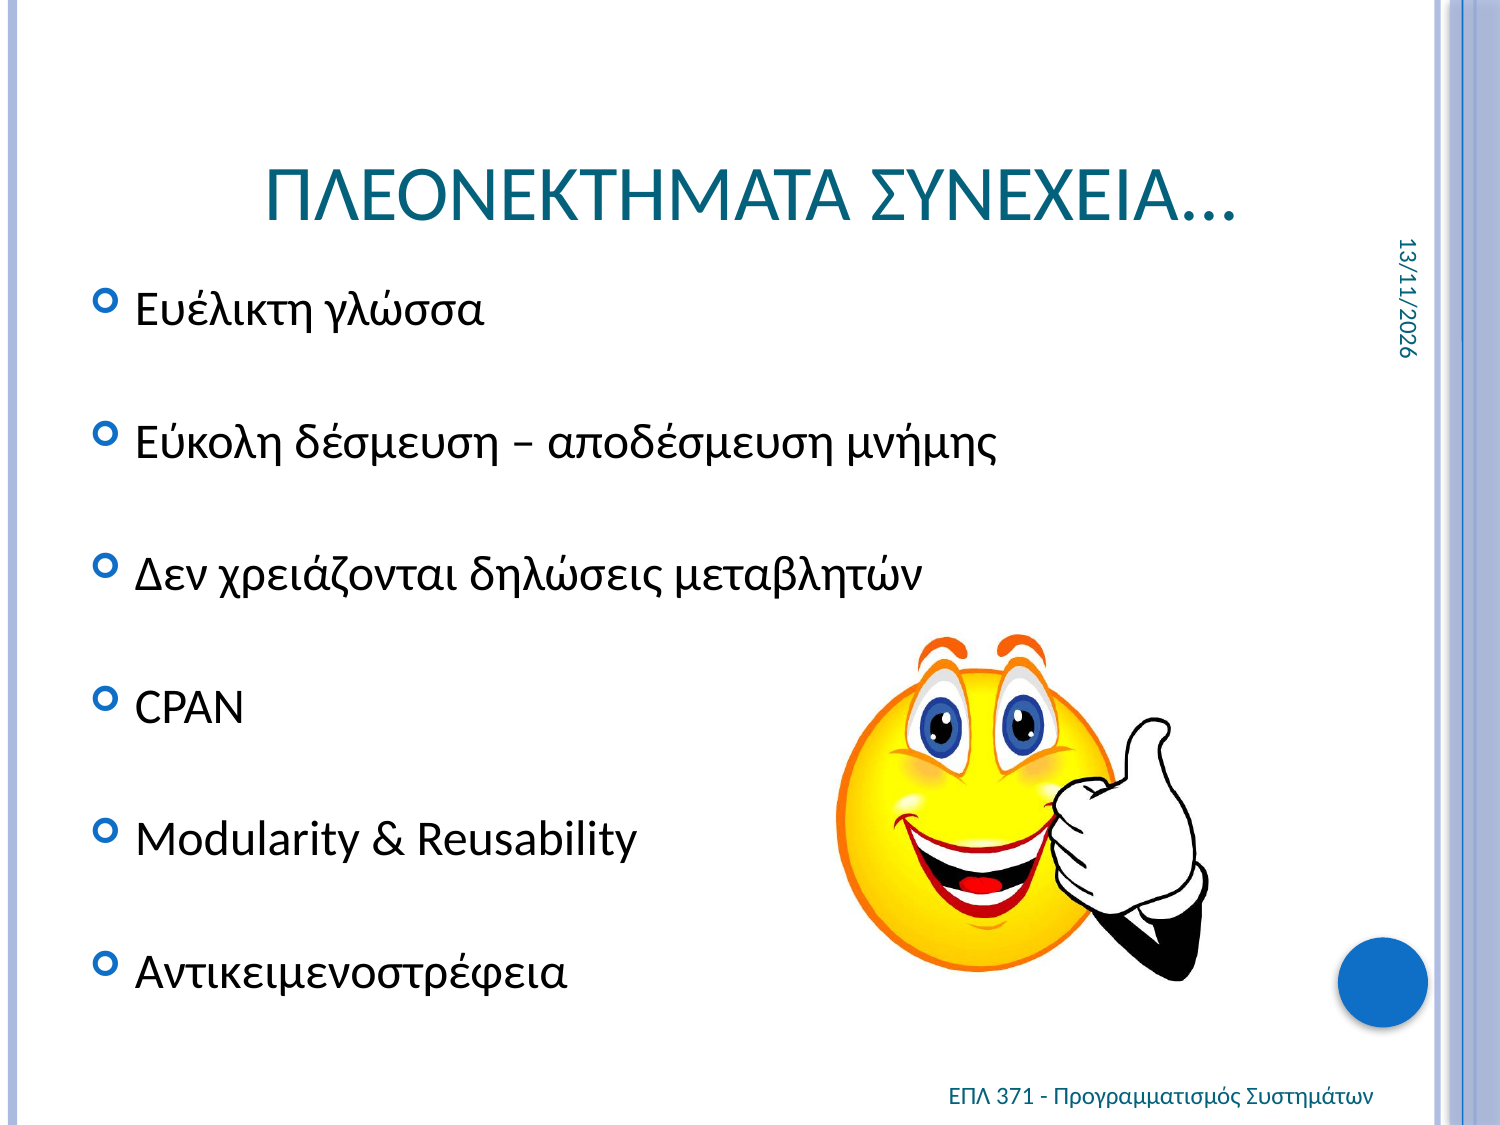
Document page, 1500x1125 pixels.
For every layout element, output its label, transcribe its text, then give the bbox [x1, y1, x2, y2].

title ΠΛΕΟΝΕΚΤΗΜΑΤΑ ΣΥΝΕΧΕΙΑ... [242, 42, 1263, 208]
list Ευέλικτη γλώσσα Εύκολη δέσμευση – αποδέσμευση μνήμης Δεν χρειάζονται δηλώσεις μεταβλητών CPAN Modularity & Reusability Αντικειμενοστρέφεια [75, 208, 1365, 1062]
picture [820, 632, 1226, 983]
footer ΕΠΛ 371 - Προγραμματισμός Συστημάτων [933, 1065, 1459, 1125]
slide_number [1378, 43, 1442, 374]
